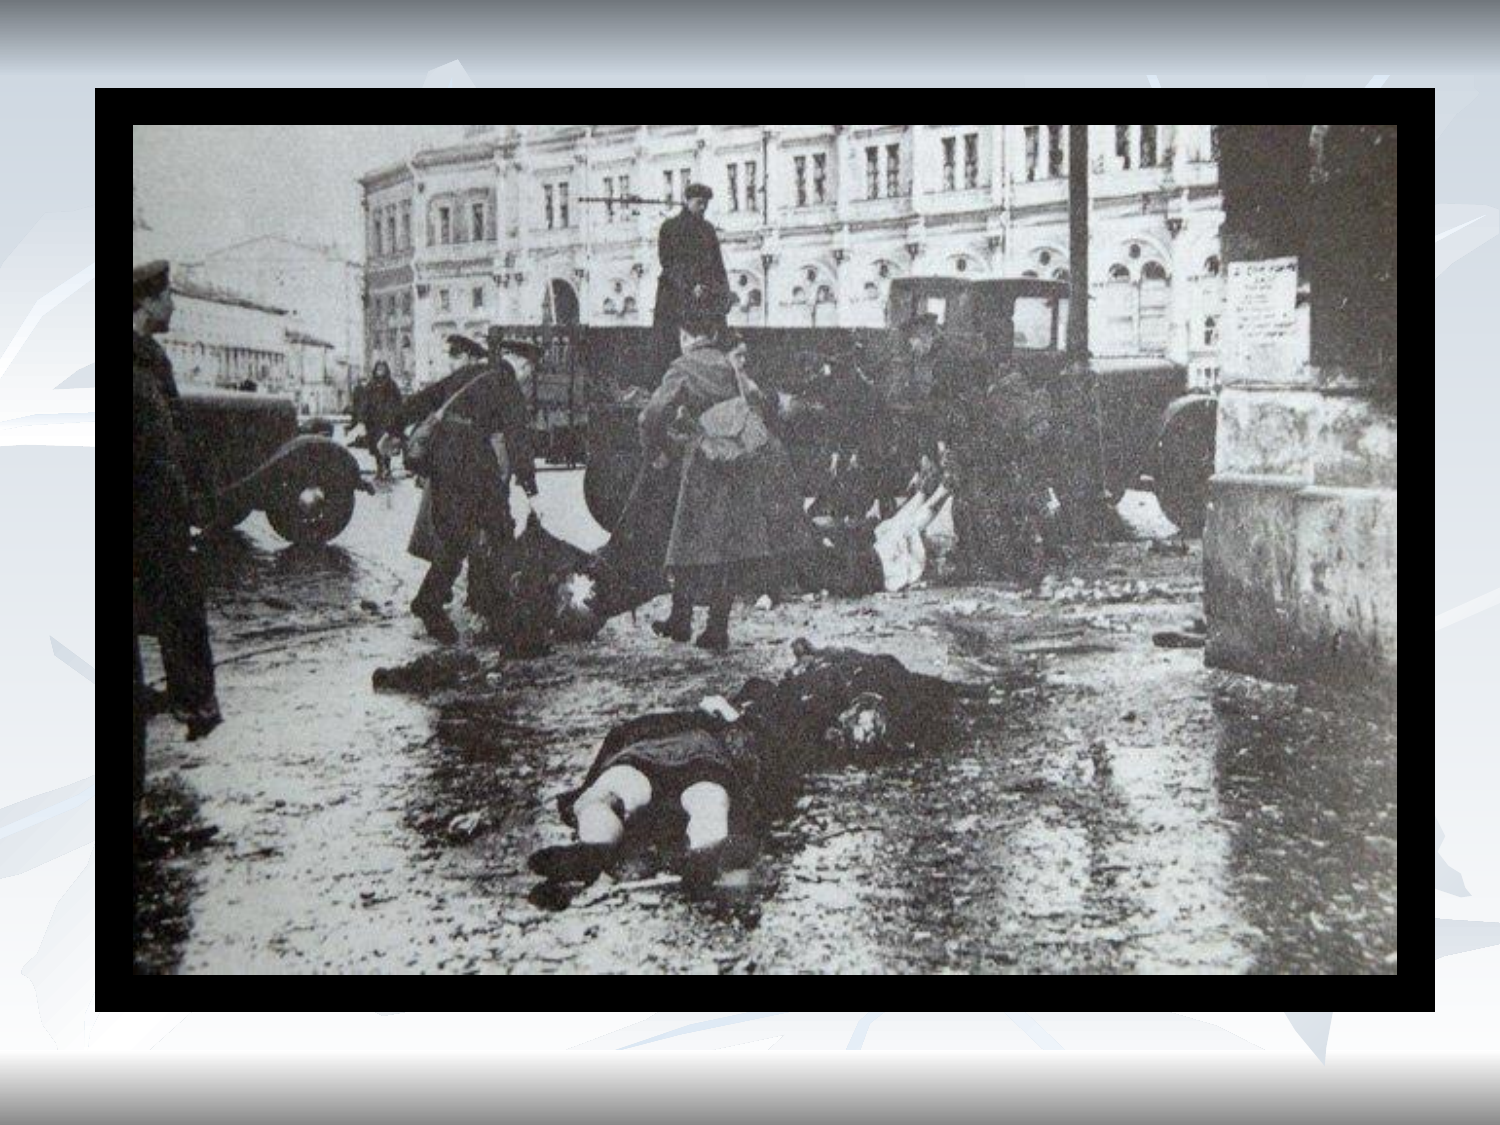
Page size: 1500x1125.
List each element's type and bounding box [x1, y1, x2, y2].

picture [132, 124, 1398, 976]
